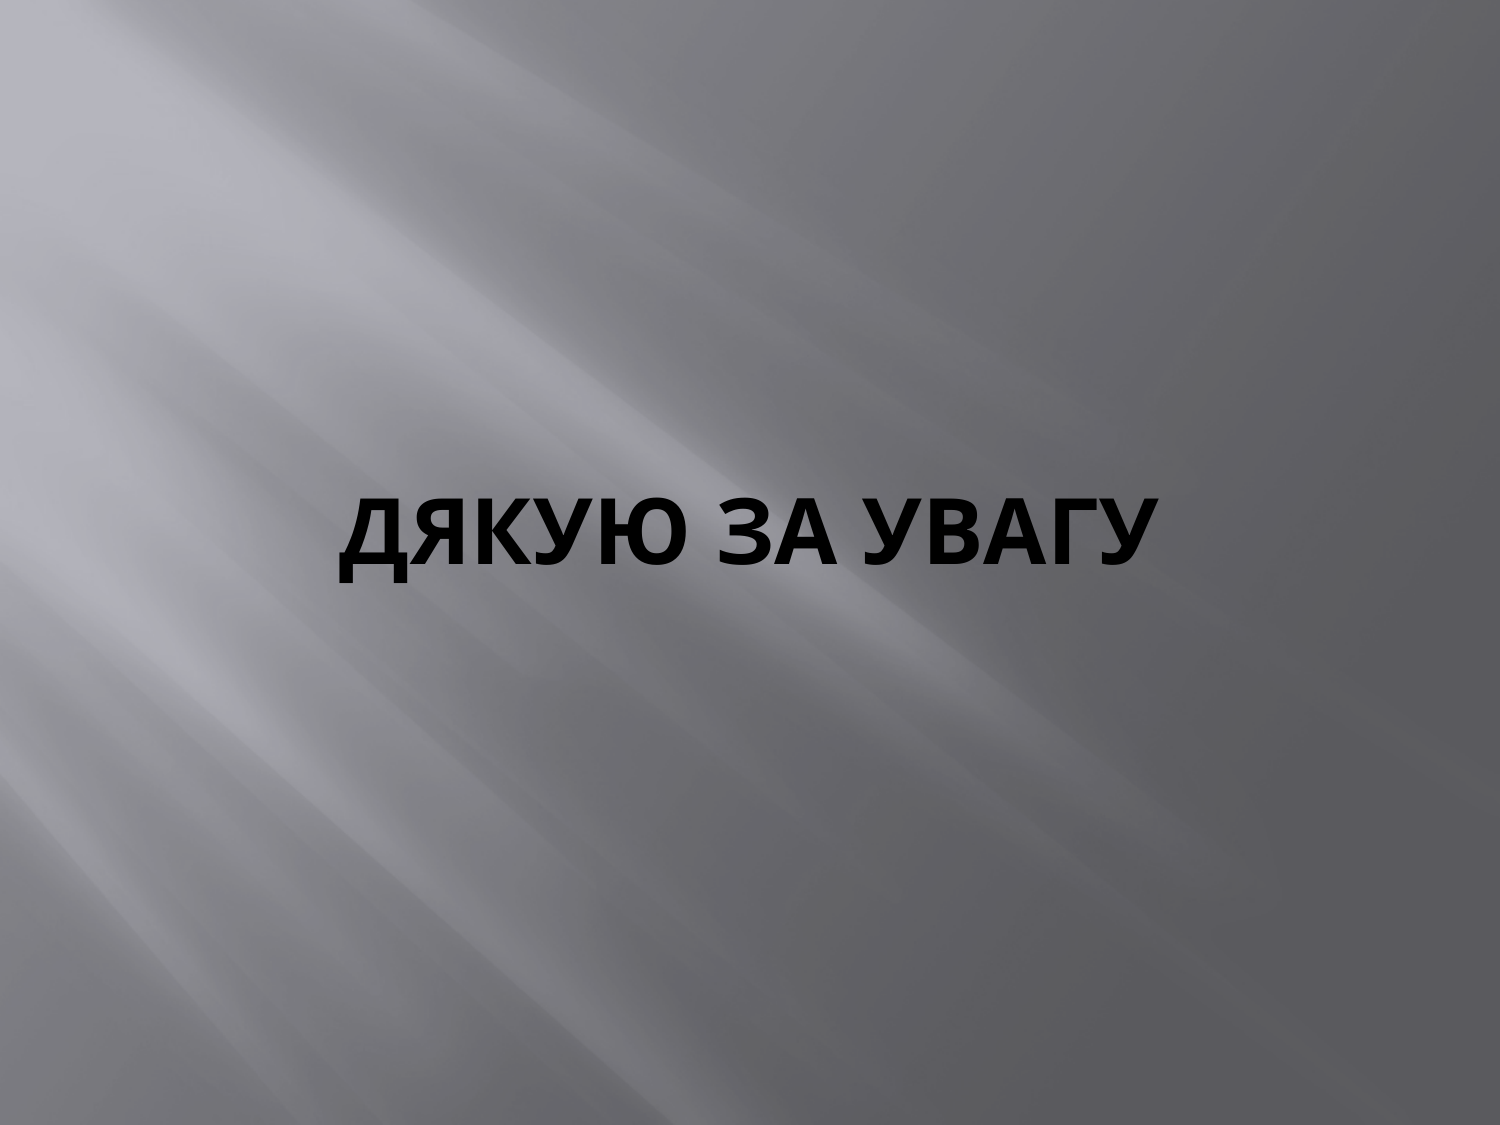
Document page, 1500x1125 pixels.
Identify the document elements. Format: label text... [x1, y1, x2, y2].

title Дякую за увагу [75, 434, 1425, 622]
